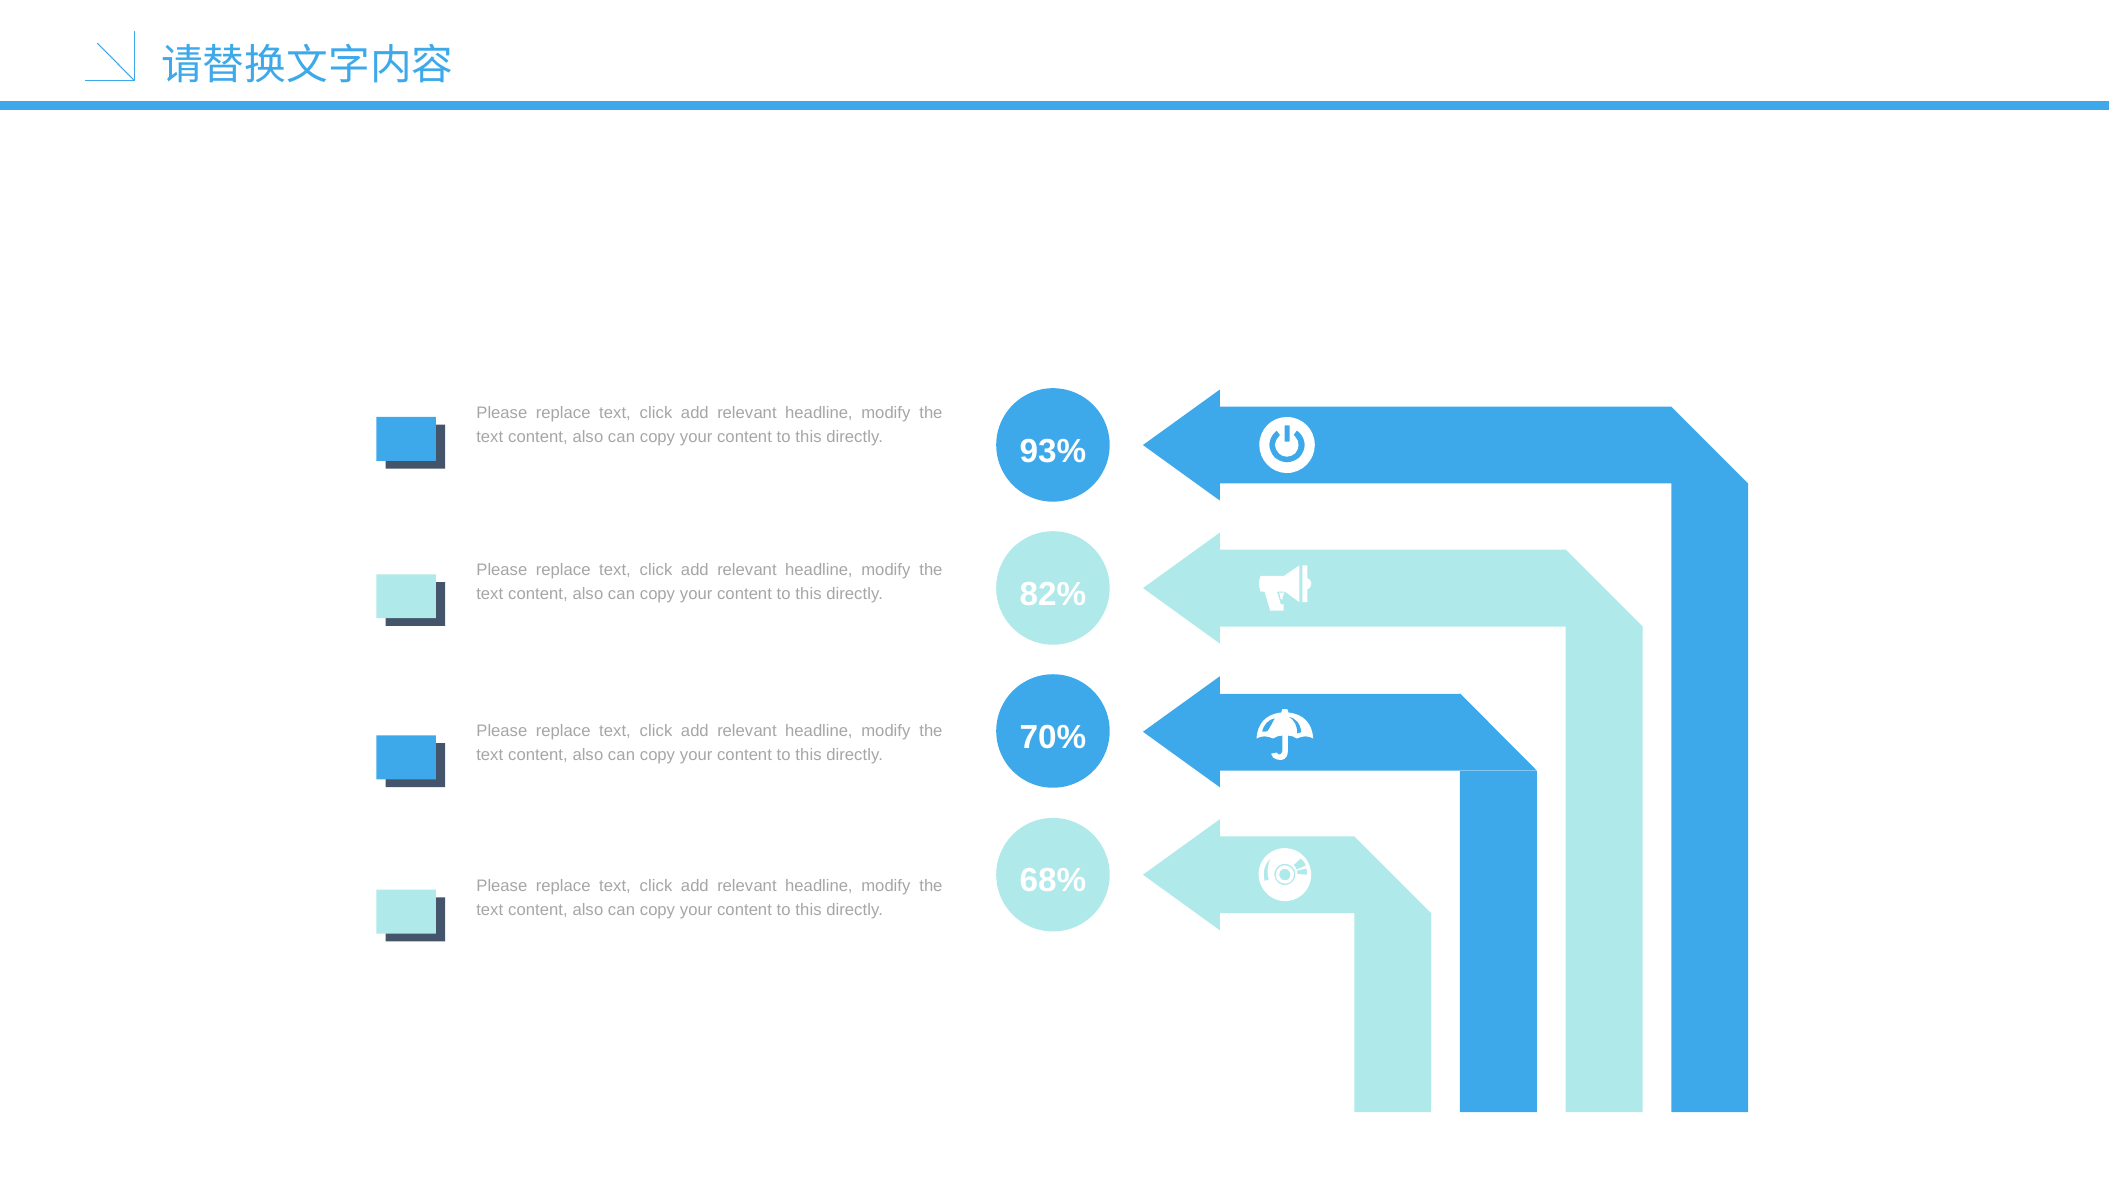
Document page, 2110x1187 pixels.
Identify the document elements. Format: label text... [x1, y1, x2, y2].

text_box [376, 889, 446, 942]
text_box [1142, 819, 1432, 1112]
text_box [996, 531, 1110, 645]
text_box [996, 674, 1110, 788]
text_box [1142, 389, 1749, 1112]
text_box Please replace text, click add relevant headline, modify the text content, also can copy your content to this directly. [461, 863, 959, 926]
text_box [996, 817, 1110, 932]
text_box 请替换文字内容 [145, 22, 500, 94]
text_box Please replace text, click add relevant headline, modify the text content, also can copy your content to this directly. [461, 708, 959, 772]
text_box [996, 388, 1110, 502]
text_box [376, 574, 446, 626]
text_box Please replace text, click add relevant headline, modify the text content, also can copy your content to this directly. [461, 390, 959, 453]
text_box Please replace text, click add relevant headline, modify the text content, also can copy your content to this directly. [461, 547, 959, 611]
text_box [376, 735, 446, 788]
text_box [376, 416, 446, 469]
